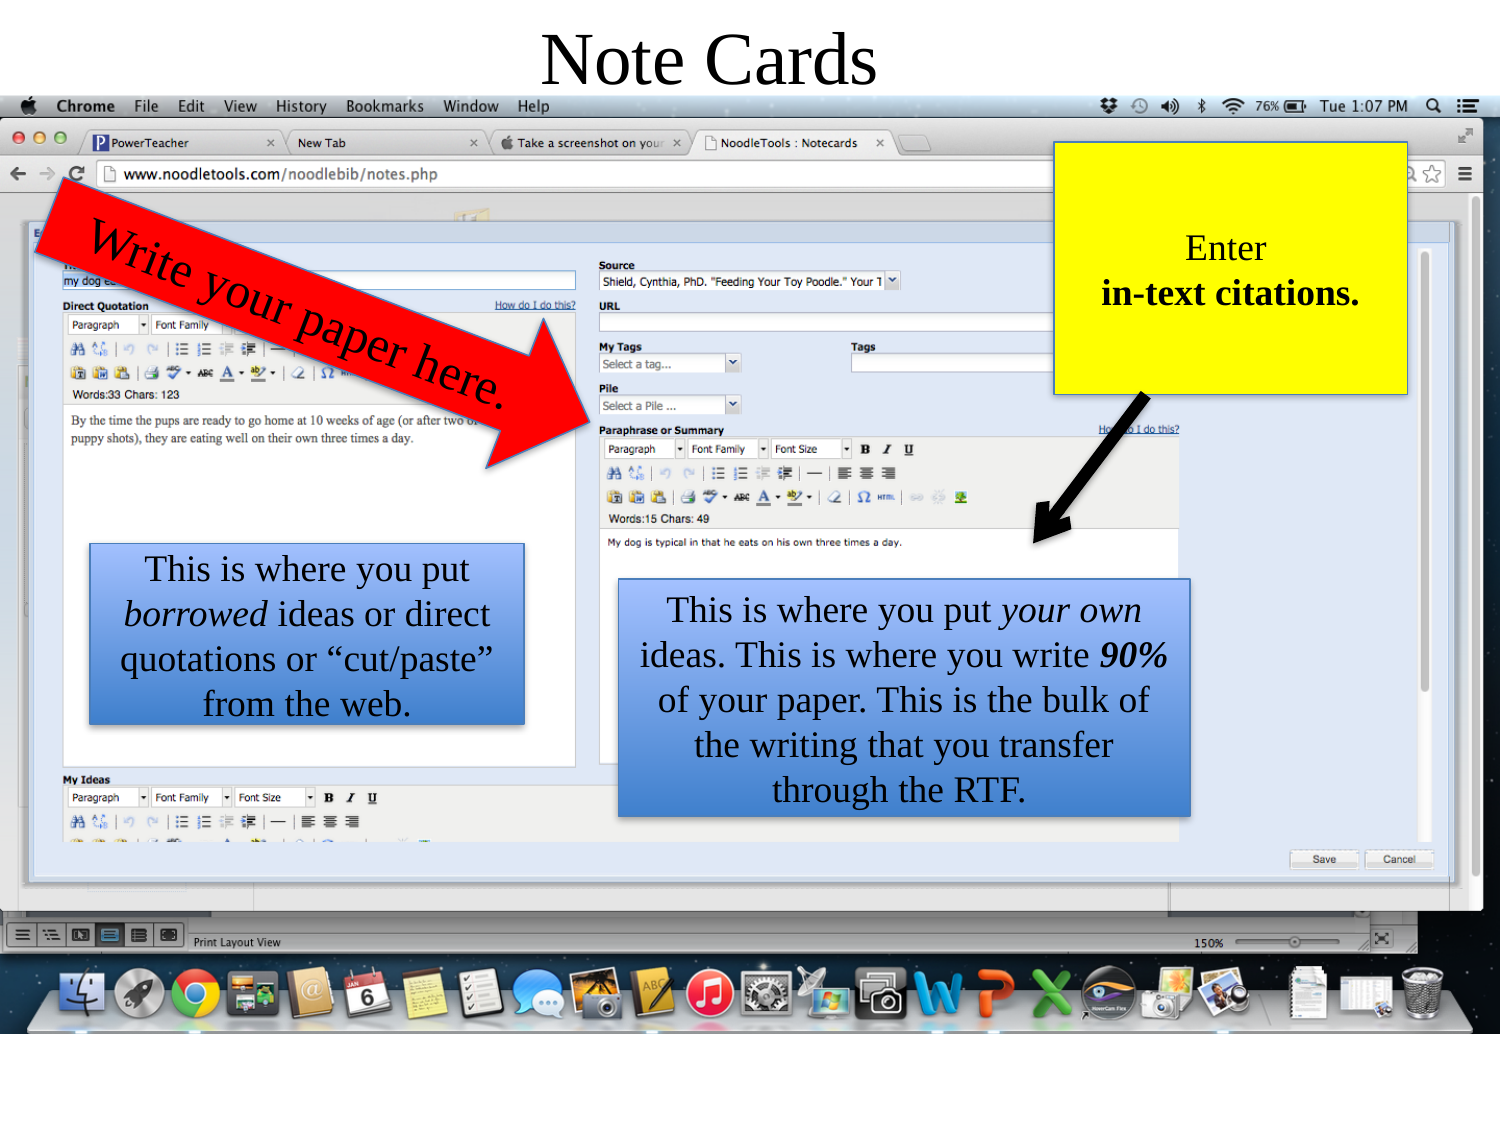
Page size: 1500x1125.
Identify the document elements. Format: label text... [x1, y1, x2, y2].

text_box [1032, 394, 1146, 544]
text_box Note Cards [525, 2, 895, 94]
picture [0, 95, 1500, 1034]
